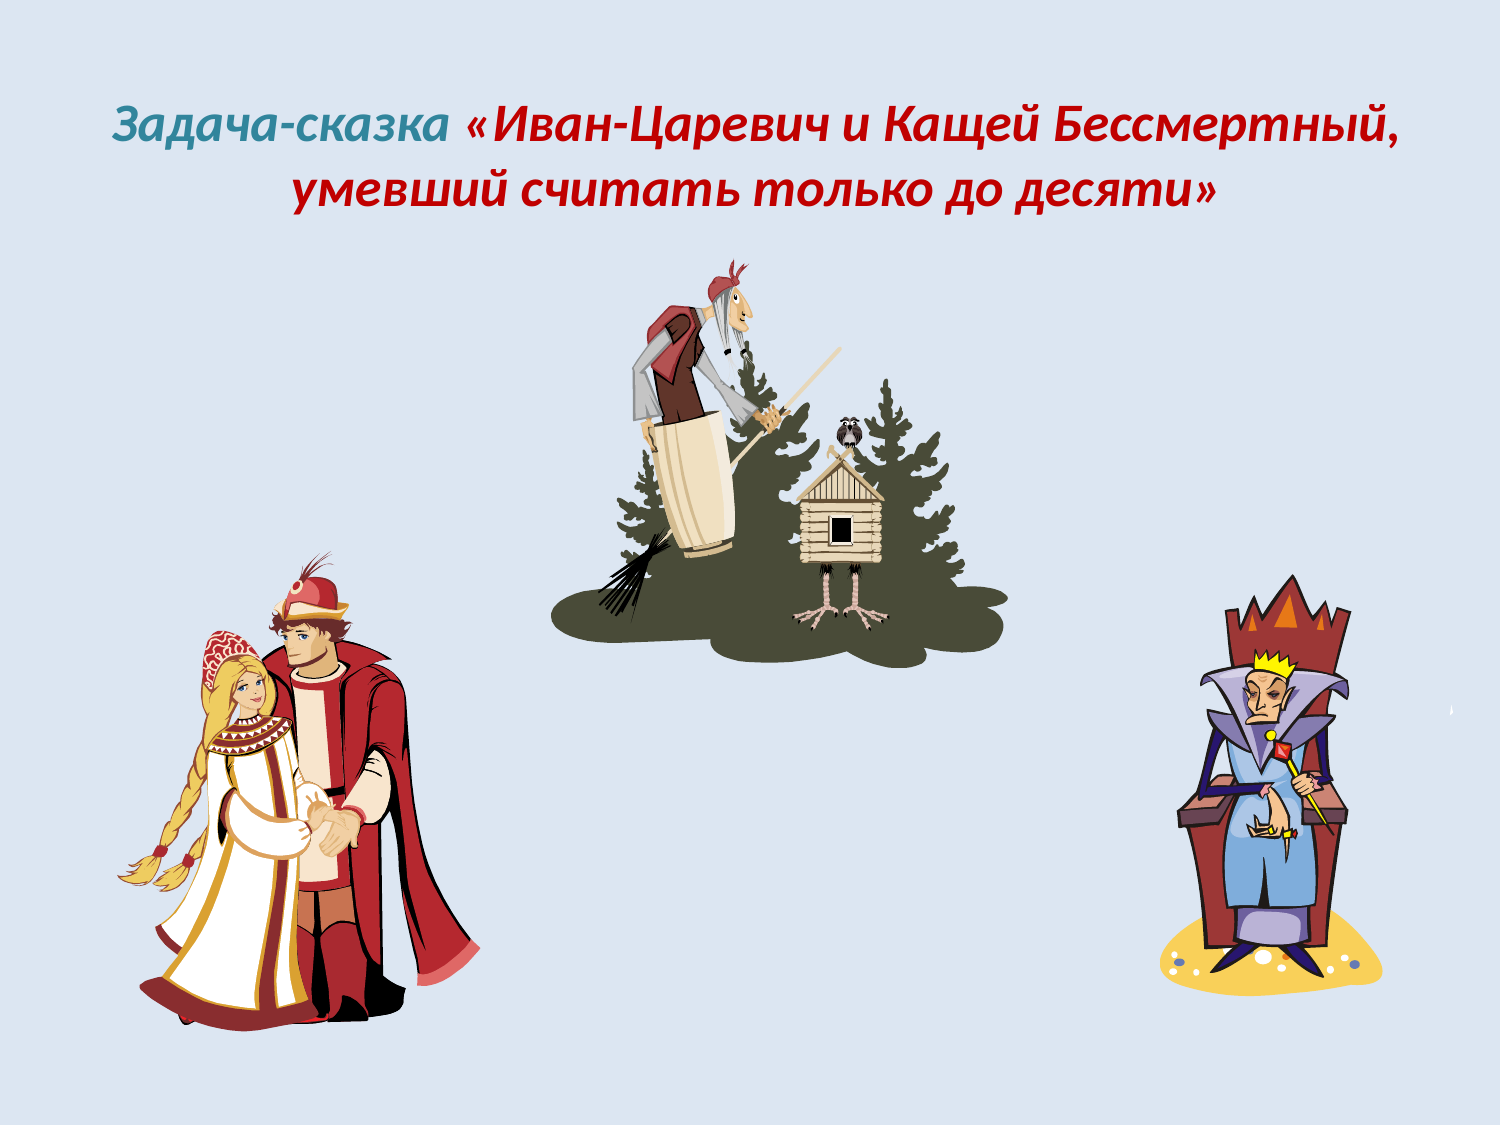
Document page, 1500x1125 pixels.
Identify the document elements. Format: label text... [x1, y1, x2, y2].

title Задача-сказка «Иван-Царевич и Кащей Бессмертный, умевший считать только до десяти» [82, 0, 1432, 340]
picture [550, 257, 1009, 669]
picture [1159, 573, 1454, 997]
picture [116, 550, 481, 1032]
